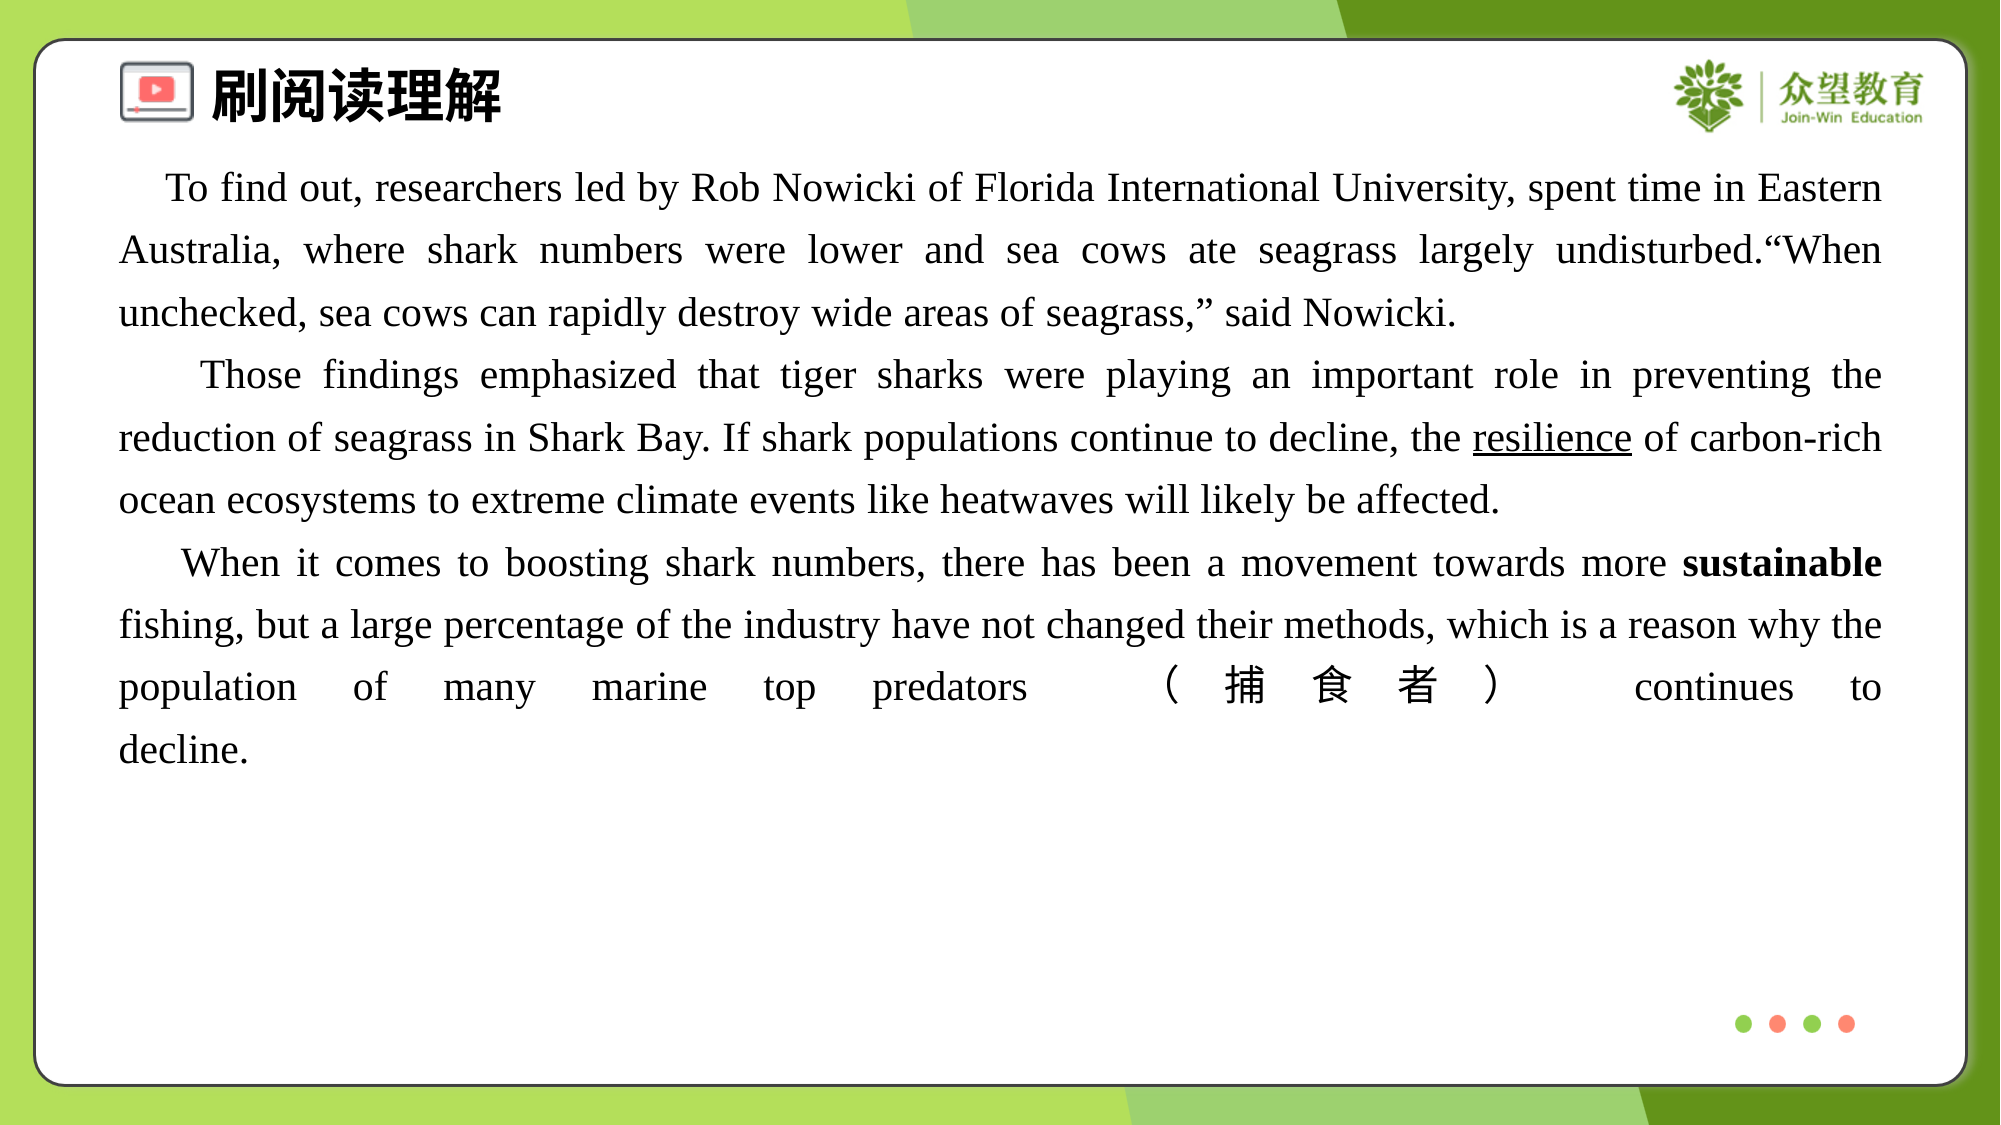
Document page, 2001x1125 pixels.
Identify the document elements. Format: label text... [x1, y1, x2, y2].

picture [0, 0, 2000, 1125]
text_box To find out, researchers led by Rob Nowicki of Florida International University, spent time in Eastern Australia, where shark numbers were lower and sea cows ate seagrass largely undisturbed.“When unchecked, sea cows can rapidly destroy wide areas of seagrass,” said Nowicki. Those findings emphasized that tiger sharks were playing an important role in preventing the reduction of seagrass in Shark Bay. If shark populations continue to decline, the resilience of carbon-rich ocean ecosystems to extreme climate events like heatwaves will likely be affected. When it comes to boosting shark numbers, there has been a movement towards more sustainable fishing, but a large percentage of the industry have not changed their methods, which is a reason why the population of many marine top predators （捕食者） continues to decline.#6 [118, 146, 1883, 829]
